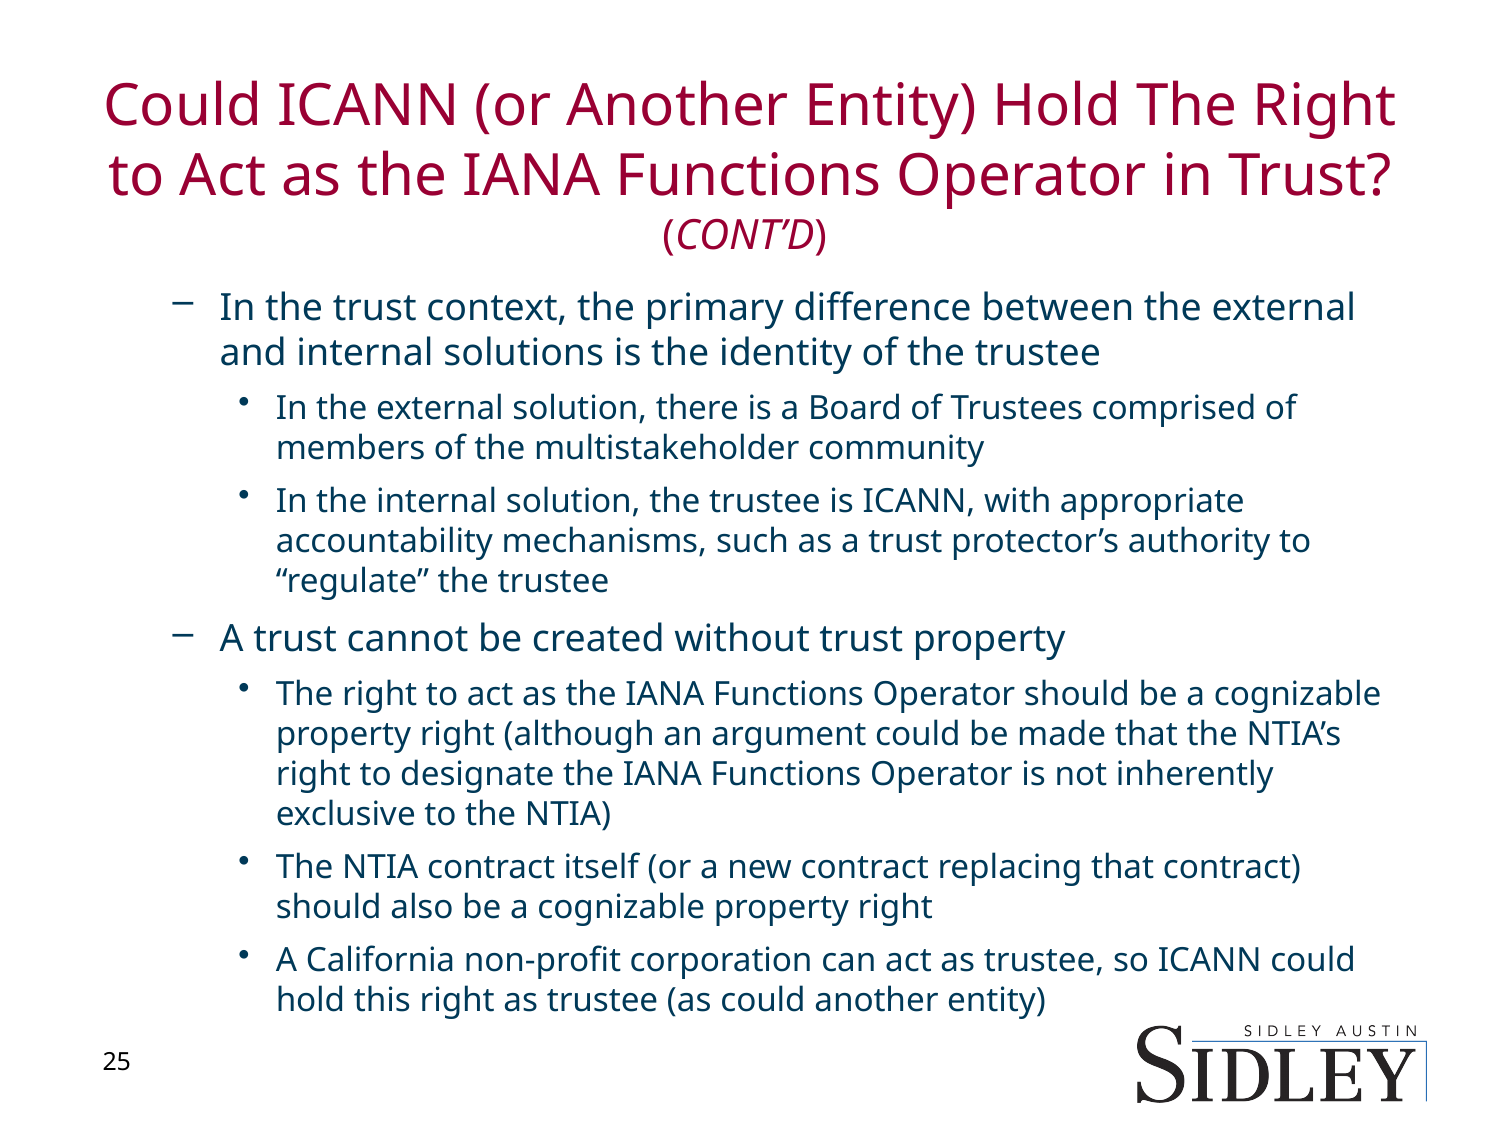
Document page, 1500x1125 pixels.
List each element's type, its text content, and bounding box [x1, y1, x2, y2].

picture [1137, 1025, 1427, 1103]
list In the trust context, the primary difference between the external and internal solutions is the identity of the trustee In the external solution, there is a Board of Trustees comprised of members of the multistakeholder community In the internal solution, the trustee is ICANN, with appropriate accountability mechanisms, such as a trust protector’s authority to “regulate” the trustee A trust cannot be created without trust property The right to act as the IANA Functions Operator should be a cognizable property right (although an argument could be made that the NTIA’s right to designate the IANA Functions Operator is not inherently exclusive to the NTIA) The NTIA contract itself (or a new contract replacing that contract) should also be a cognizable property right A California non-profit corporation can act as trustee, so ICANN could hold this right as trustee (as could another entity) [82, 274, 1426, 988]
slide_number 25 [87, 1037, 401, 1098]
title Could ICANN (or Another Entity) Hold The Right to Act as the IANA Functions Operator in Trust? (CONT’D) [82, 24, 1418, 274]
